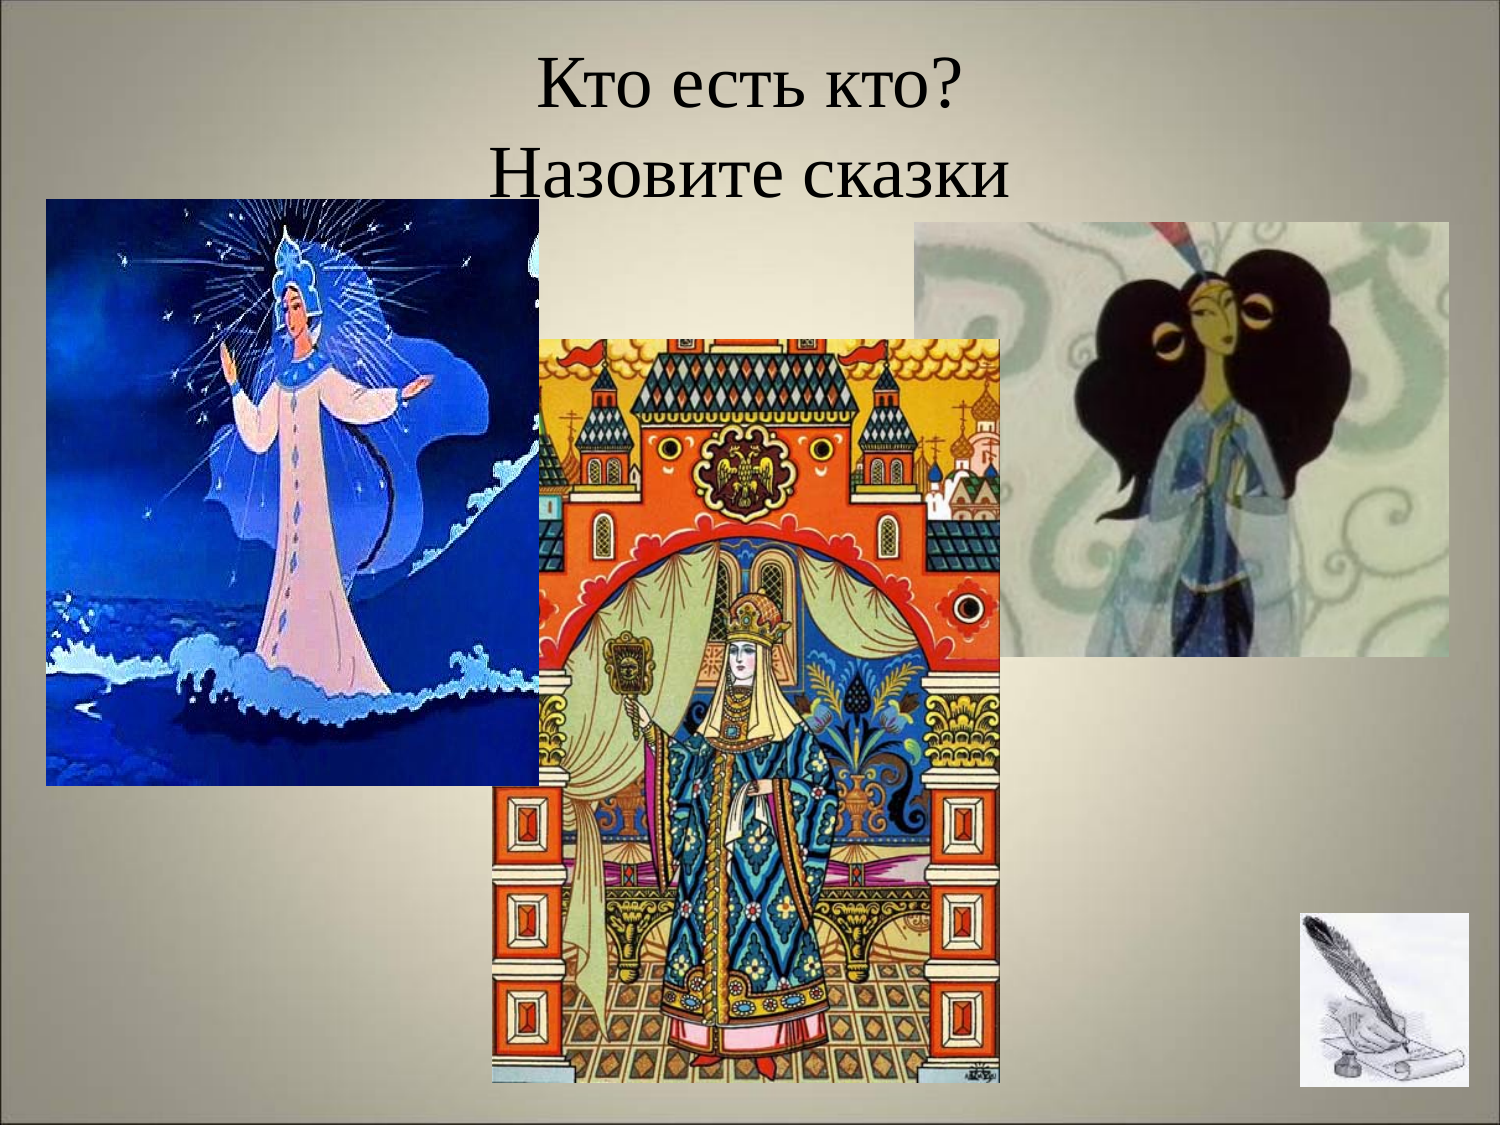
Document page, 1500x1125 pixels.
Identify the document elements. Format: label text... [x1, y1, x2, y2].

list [491, 339, 1000, 1083]
title Кто есть кто? Назовите сказки [74, 44, 1426, 200]
picture [0, 0, 1500, 1125]
